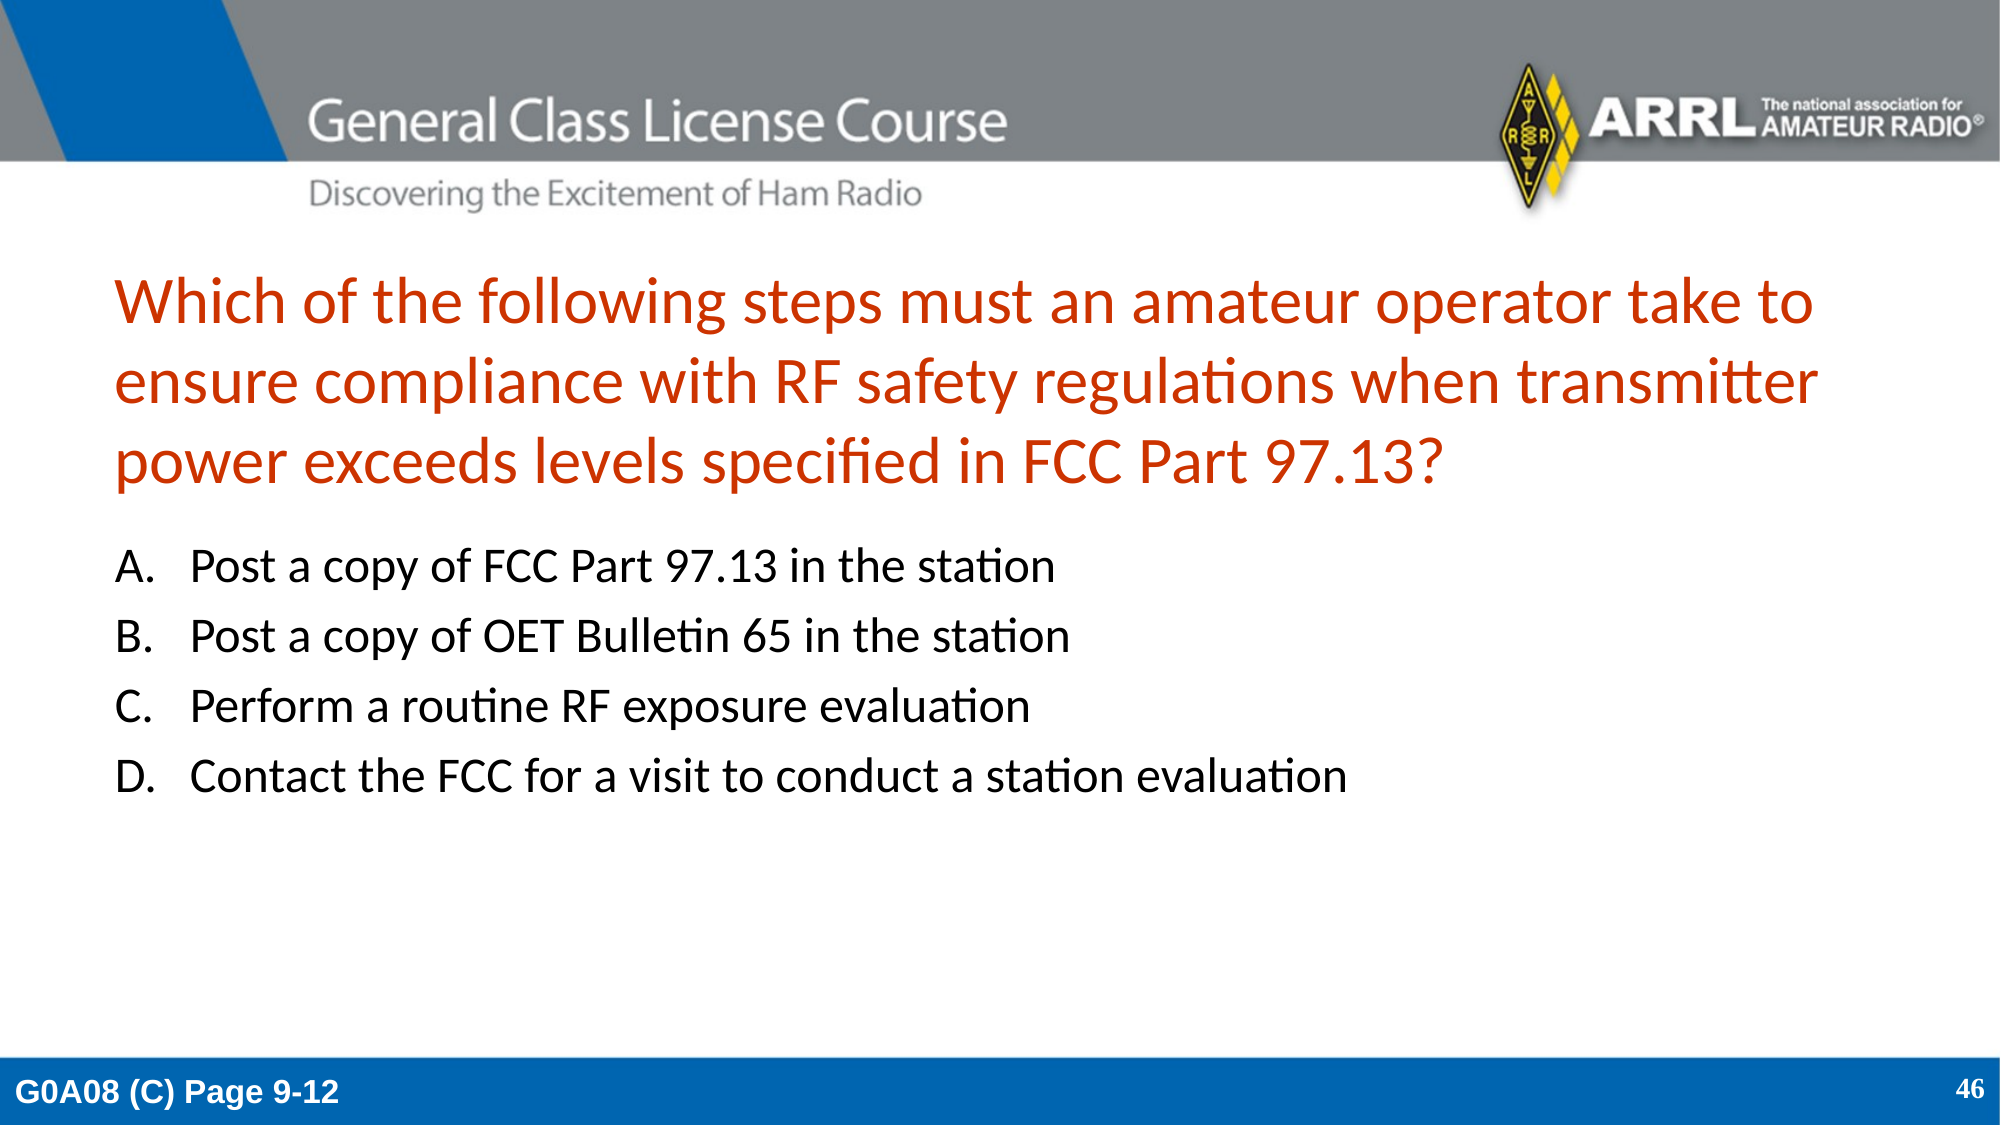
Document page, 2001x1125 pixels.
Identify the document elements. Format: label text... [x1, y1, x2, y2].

title Which of the following steps must an amateur operator take to ensure compliance with RF safety regulations when transmitter power exceeds levels specified in FCC Part 97.13? [99, 249, 1900, 468]
text_box G0A08 (C) Page 9-12 [0, 1062, 1313, 1118]
picture [0, 0, 2001, 1125]
text_box 46 [1875, 1062, 2000, 1113]
list Post a copy of FCC Part 97.13 in the station Post a copy of OET Bulletin 65 in the station Perform a routine RF exposure evaluation Contact the FCC for a visit to conduct a station evaluation [99, 525, 1900, 1005]
